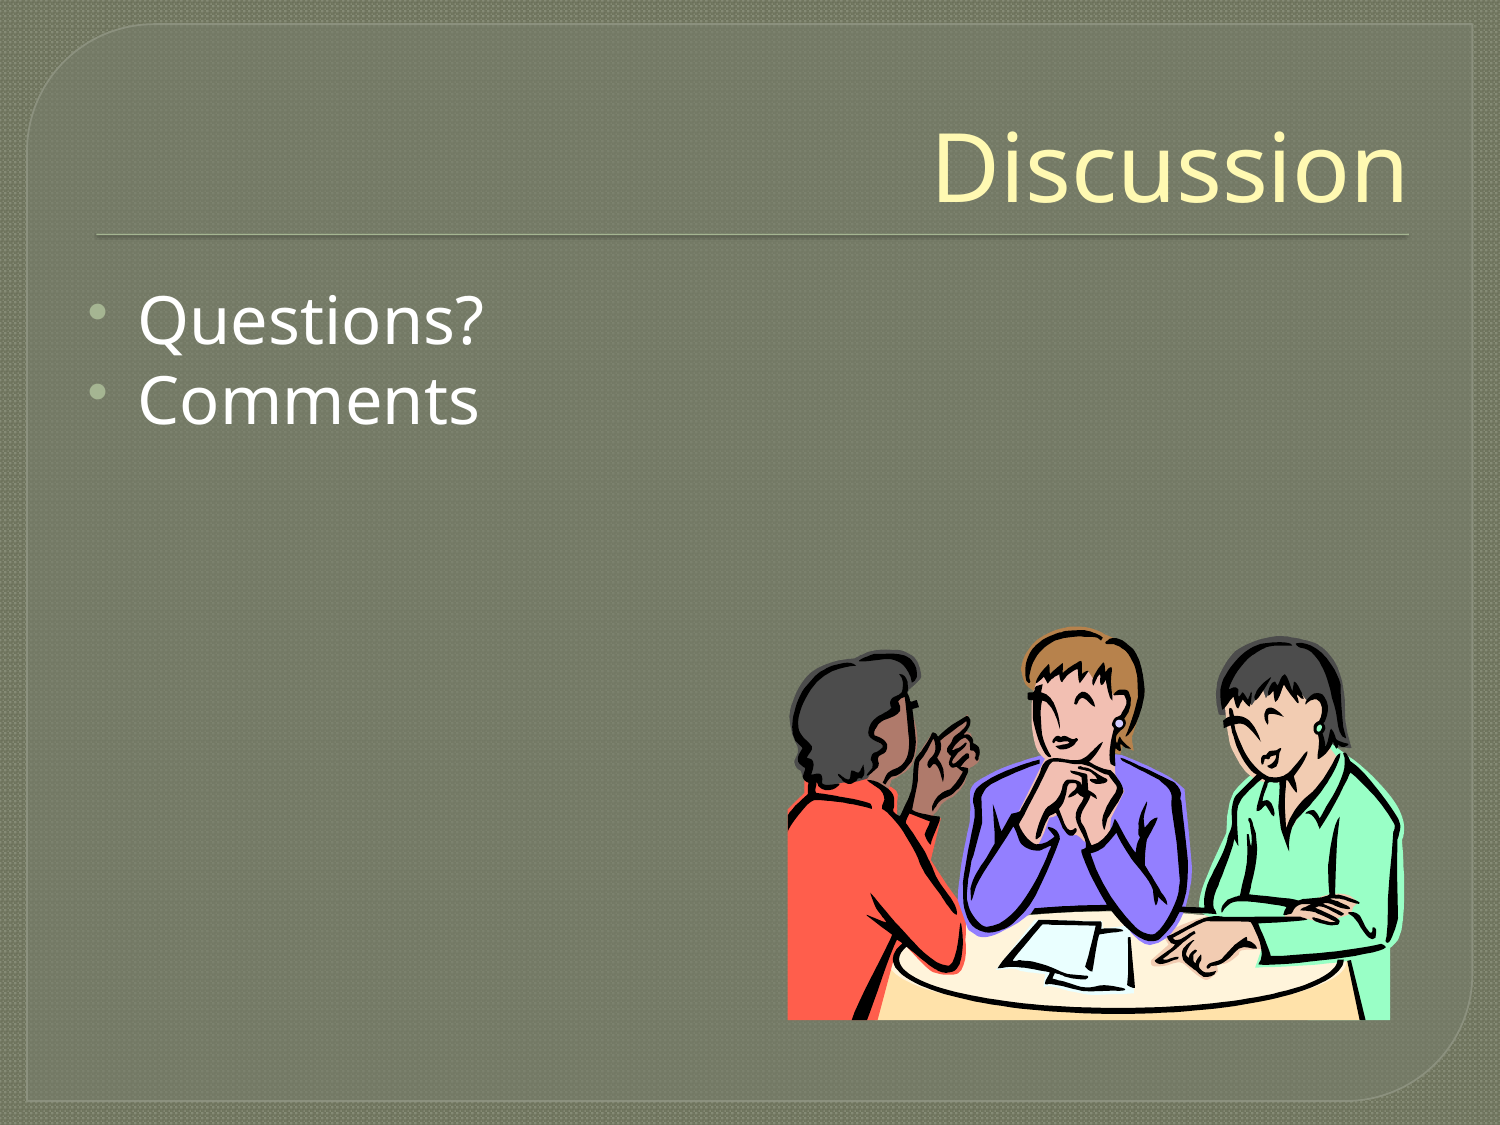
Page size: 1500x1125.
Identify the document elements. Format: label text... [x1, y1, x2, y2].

list Questions? Comments [75, 270, 1425, 1013]
title Discussion [75, 41, 1425, 230]
picture [787, 624, 1405, 1021]
